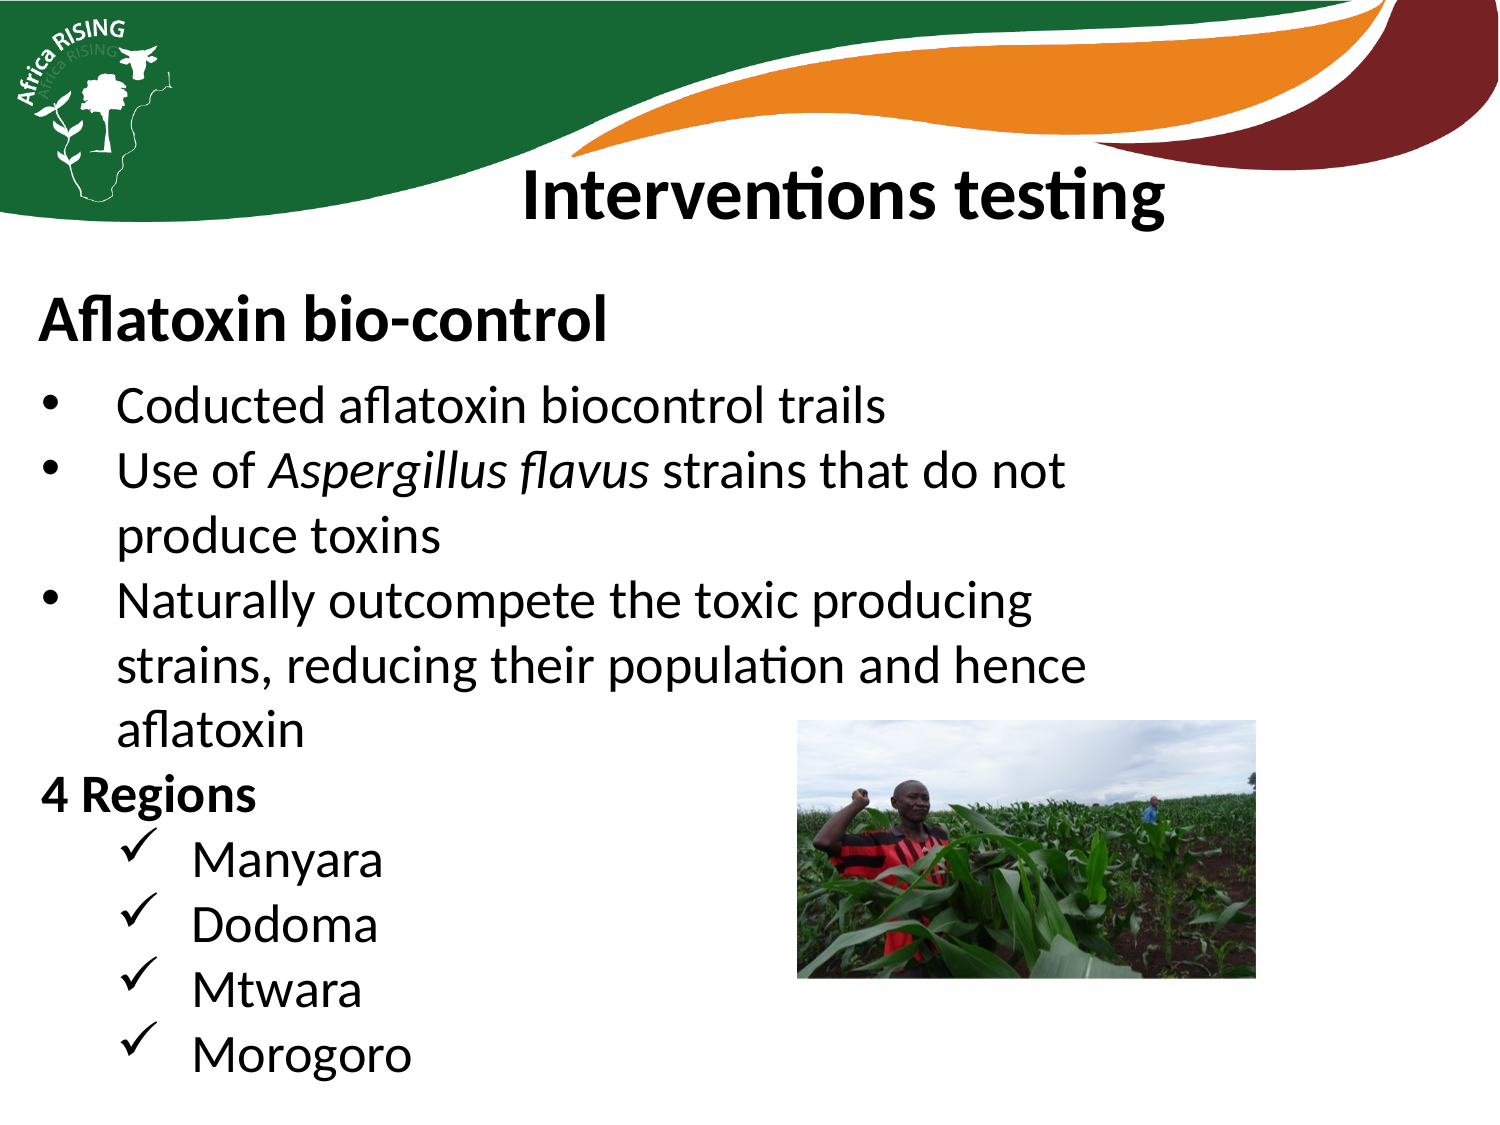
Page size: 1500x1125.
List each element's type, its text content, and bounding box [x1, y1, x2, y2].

picture [796, 720, 1470, 1100]
text_box Coducted aflatoxin biocontrol trails Use of Aspergillus flavus strains that do not produce toxins Naturally outcompete the toxic producing strains, reducing their population and hence aflatoxin 4 Regions Manyara Dodoma Mtwara Morogoro [26, 362, 1176, 1091]
text_box Aflatoxin bio-control [23, 267, 1353, 362]
picture [0, 0, 1499, 222]
text_box Interventions testing [506, 137, 1299, 243]
